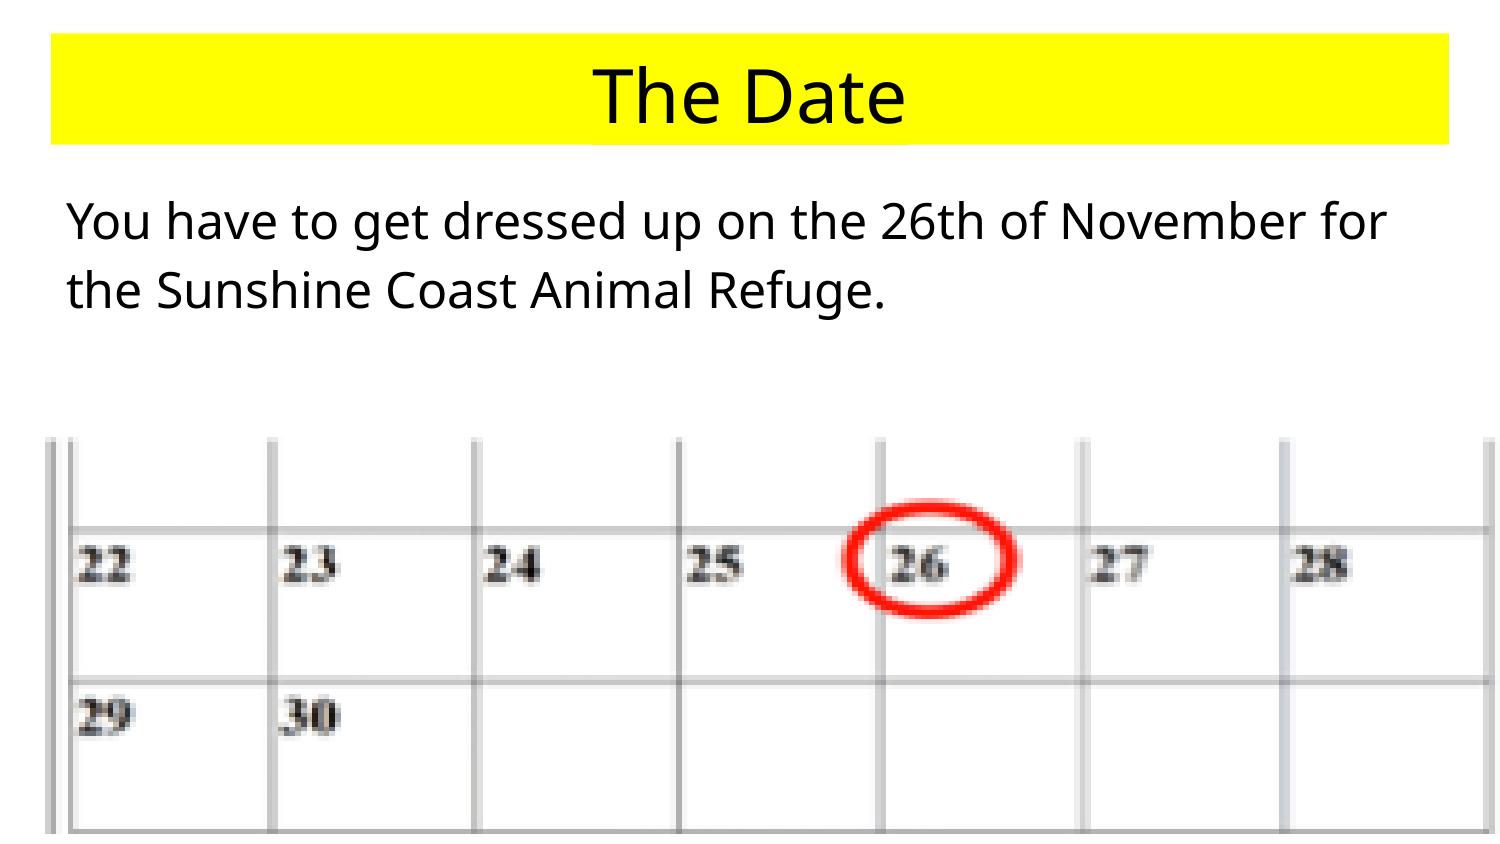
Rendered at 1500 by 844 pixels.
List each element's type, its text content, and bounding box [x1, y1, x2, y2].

picture [0, 0, 1500, 844]
list You have to get dressed up on the 26th of November for the Sunshine Coast Animal Refuge. [51, 165, 1449, 379]
title The Date [51, 33, 1449, 145]
